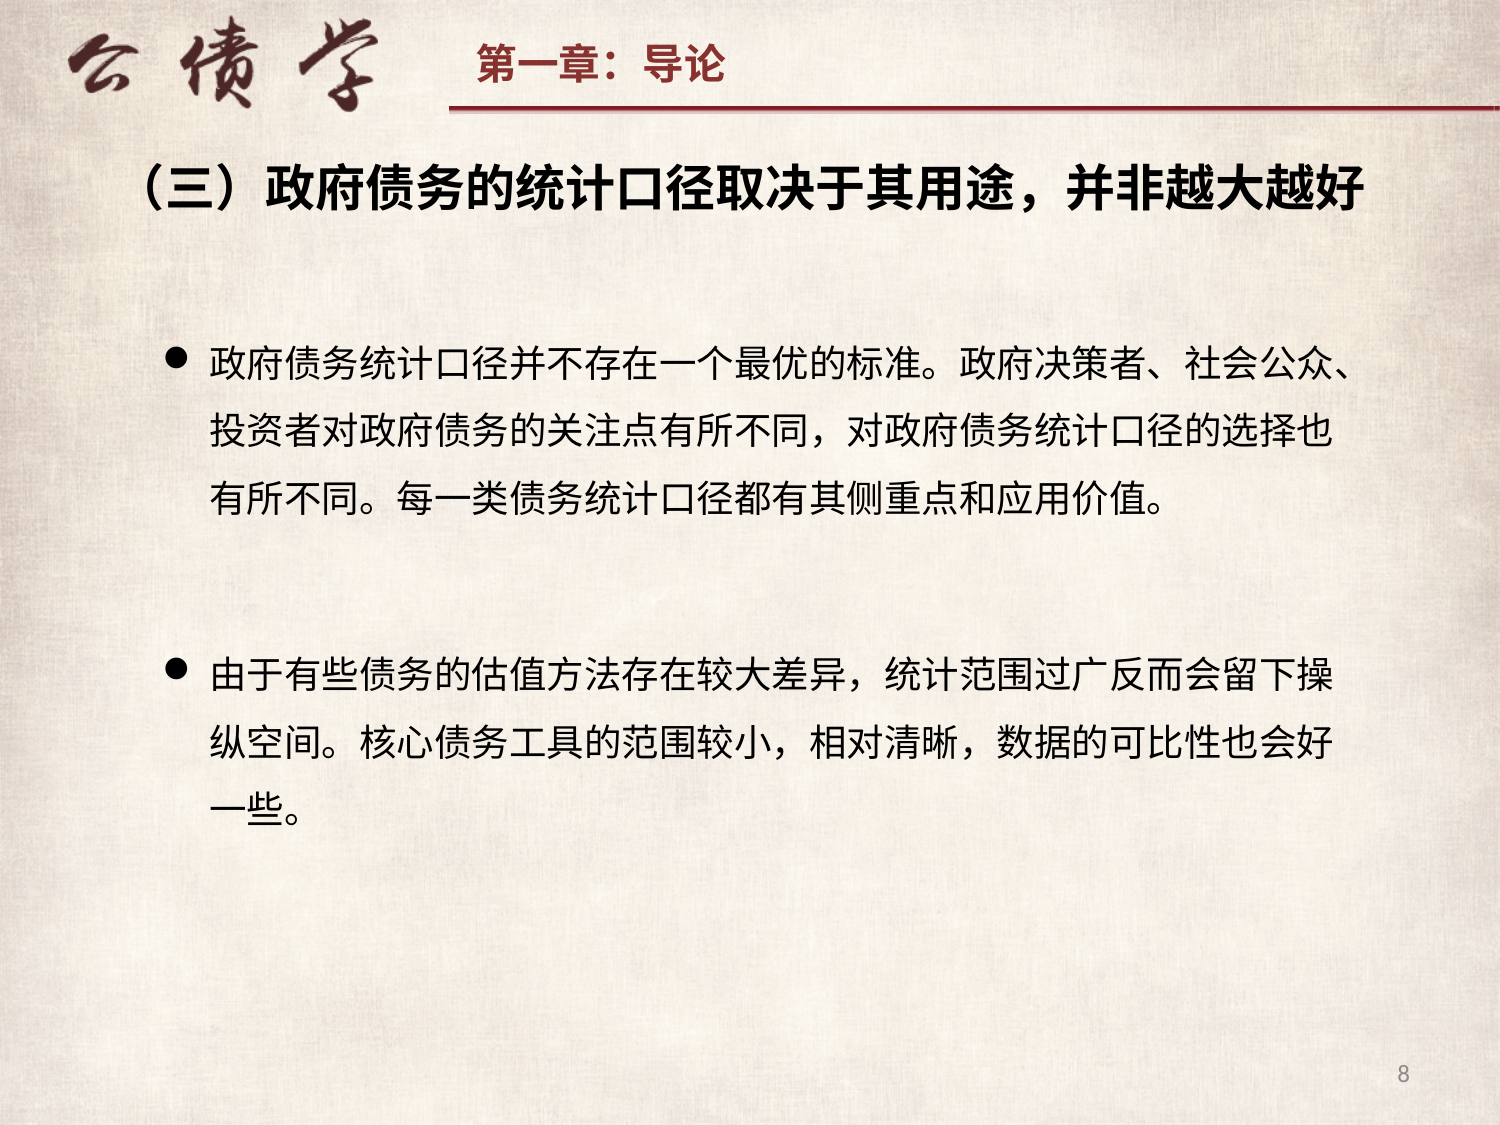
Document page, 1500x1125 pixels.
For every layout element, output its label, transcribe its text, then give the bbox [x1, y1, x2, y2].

slide_number 8 [1074, 1042, 1425, 1103]
text_box （三）政府债务的统计口径取决于其用途，并非越大越好 [100, 148, 1400, 224]
picture [53, 0, 396, 149]
picture [449, 106, 1500, 114]
text_box 政府债务统计口径并不存在一个最优的标准。政府决策者、社会公众、投资者对政府债务的关注点有所不同，对政府债务统计口径的选择也有所不同。每一类债务统计口径都有其侧重点和应用价值。 由于有些债务的估值方法存在较大差异，统计范围过广反而会留下操纵空间。核心债务工具的范围较小，相对清晰，数据的可比性也会好一些。 [147, 309, 1353, 839]
